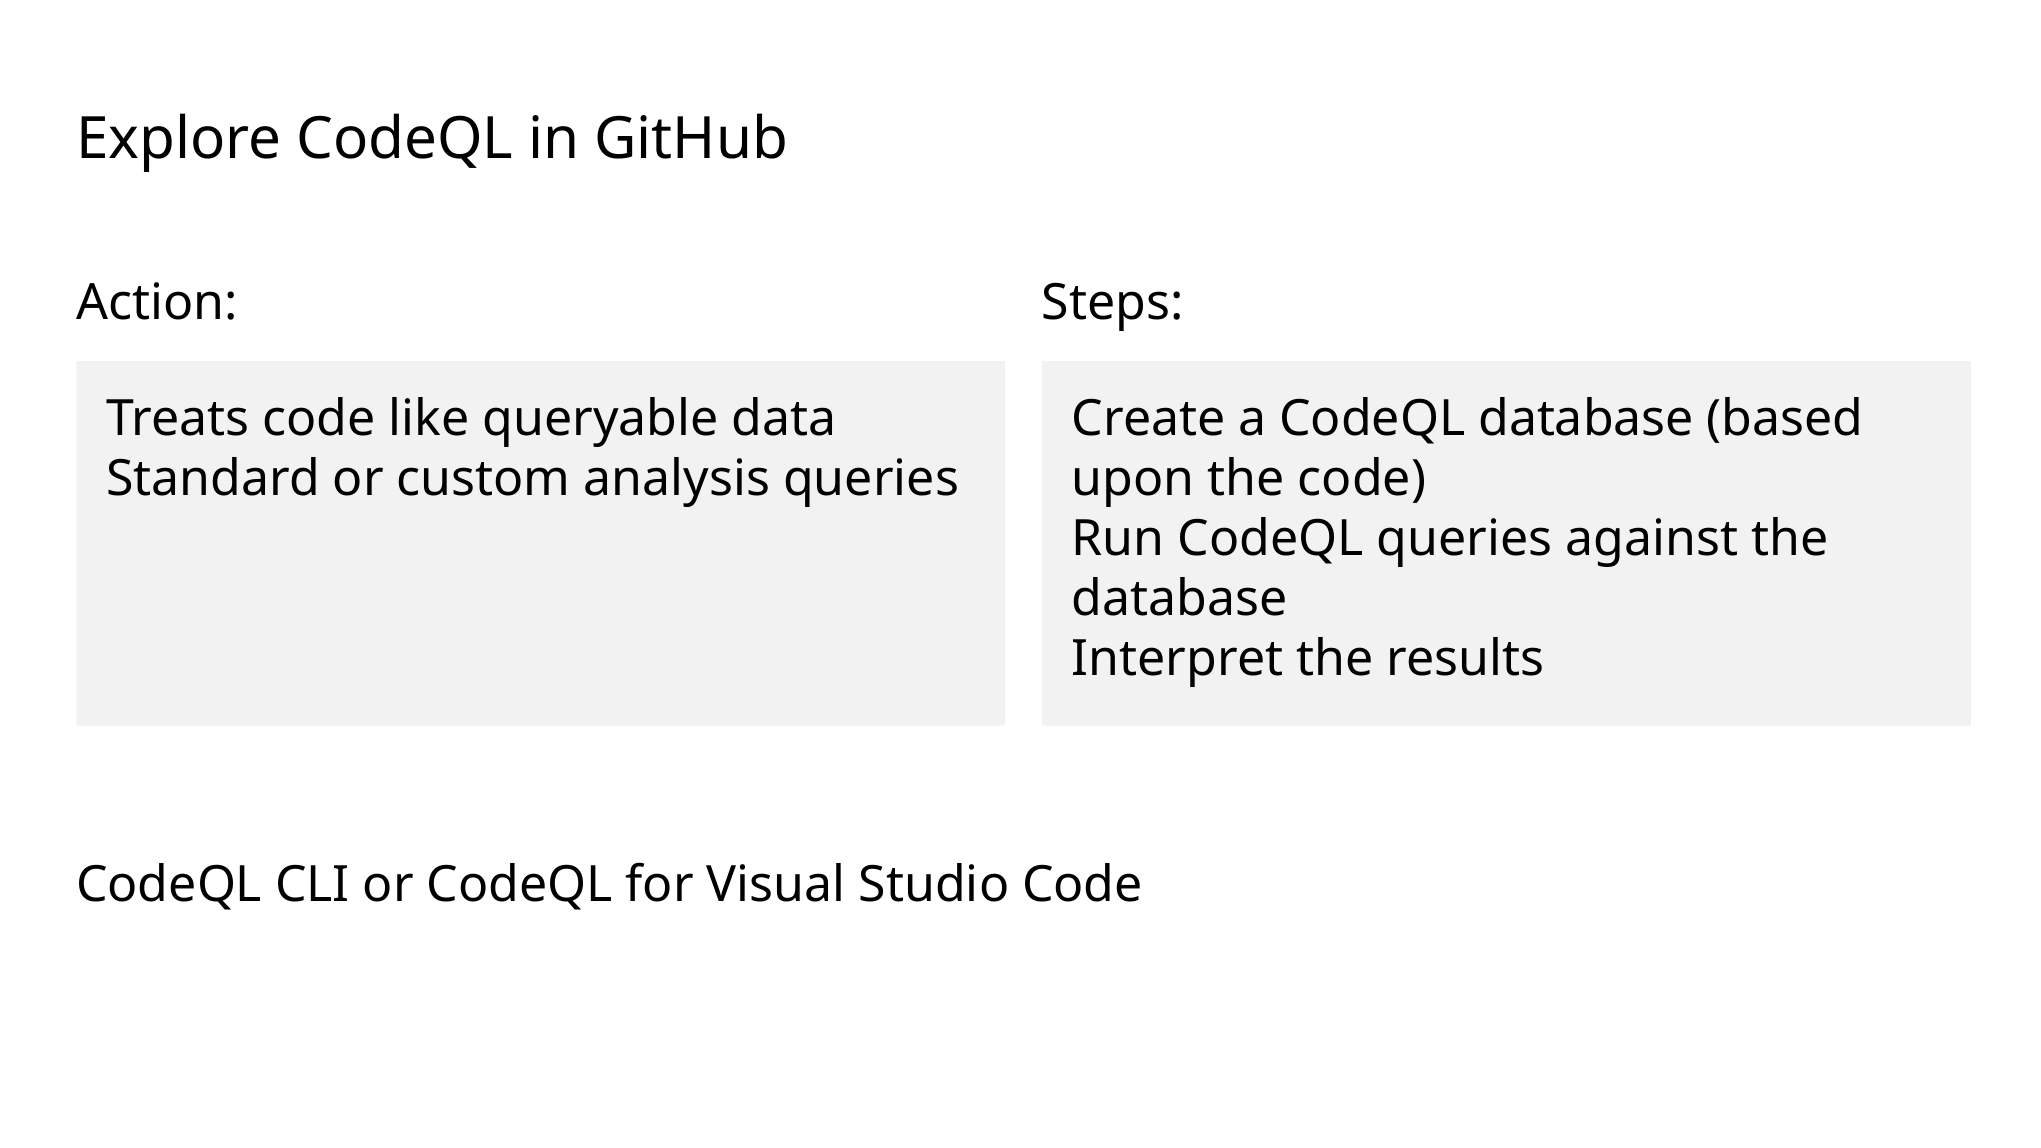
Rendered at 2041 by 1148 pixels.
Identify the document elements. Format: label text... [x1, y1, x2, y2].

text_box Steps: [1041, 269, 1310, 330]
title Explore CodeQL in GitHub [76, 103, 1969, 172]
text_box Action: [76, 269, 345, 330]
text_box Create a CodeQL database (based upon the code) Run CodeQL queries against the database Interpret the results [1041, 360, 1972, 726]
text_box Treats code like queryable data Standard or custom analysis queries [76, 360, 1006, 726]
text_box CodeQL CLI or CodeQL for Visual Studio Code [76, 851, 1969, 912]
